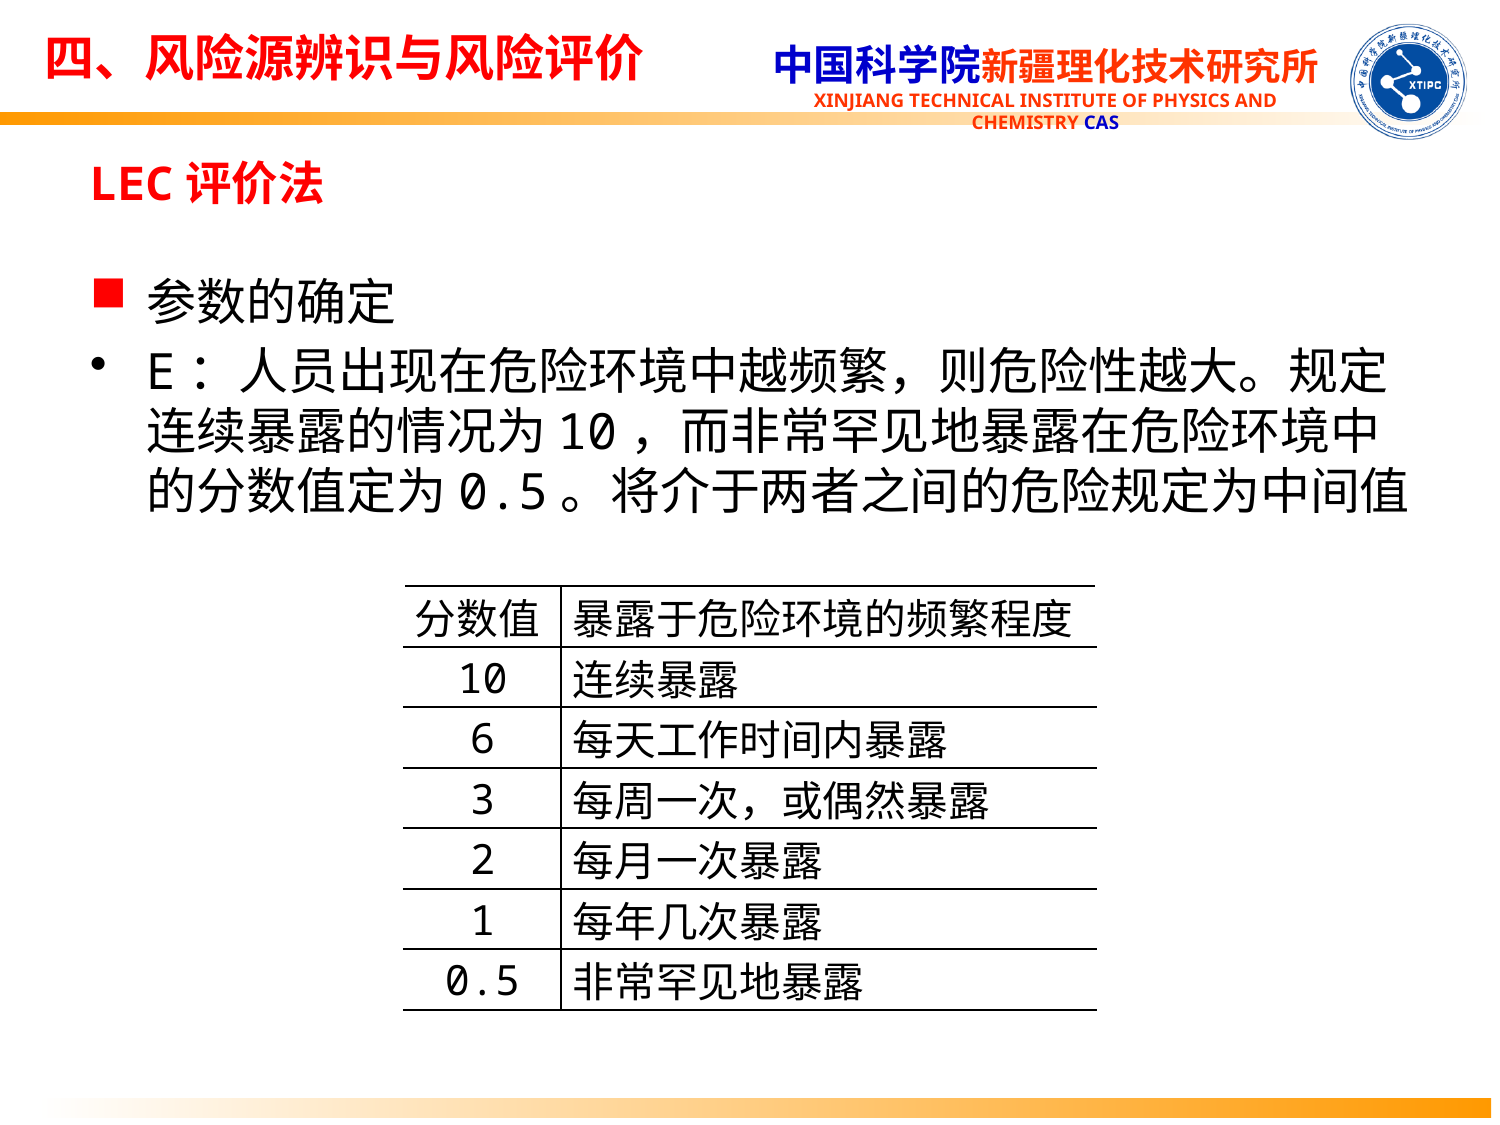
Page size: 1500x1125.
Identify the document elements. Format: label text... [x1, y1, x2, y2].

text_box LEC评价法 [74, 138, 879, 222]
table_cell 非常罕见地暴露 [562, 950, 1095, 1009]
table_cell 每月一次暴露 [562, 829, 1095, 888]
table_cell 0.5 [405, 950, 560, 1009]
text_box 四、风险源辨识与风险评价 [29, 19, 833, 102]
table_cell 10 [405, 648, 560, 706]
table_cell 每年几次暴露 [562, 890, 1095, 948]
table_cell 1 [405, 890, 560, 948]
table_header 暴露于危险环境的频繁程度 [562, 587, 1095, 646]
list 参数的确定 E：人员出现在危险环境中越频繁，则危险性越大。规定连续暴露的情况为10，而非常罕见地暴露在危险环境中的分数值定为0.5。将介于两者之间的危险规定为中间值 [75, 262, 1425, 1005]
picture [1342, 16, 1474, 147]
table_cell 6 [405, 708, 560, 767]
table_cell 3 [405, 769, 560, 827]
table_cell 2 [405, 829, 560, 888]
table_cell 每周一次，或偶然暴露 [562, 769, 1095, 827]
table_header 分数值 [405, 587, 560, 646]
table_cell 连续暴露 [562, 648, 1095, 706]
table_cell 每天工作时间内暴露 [562, 708, 1095, 767]
